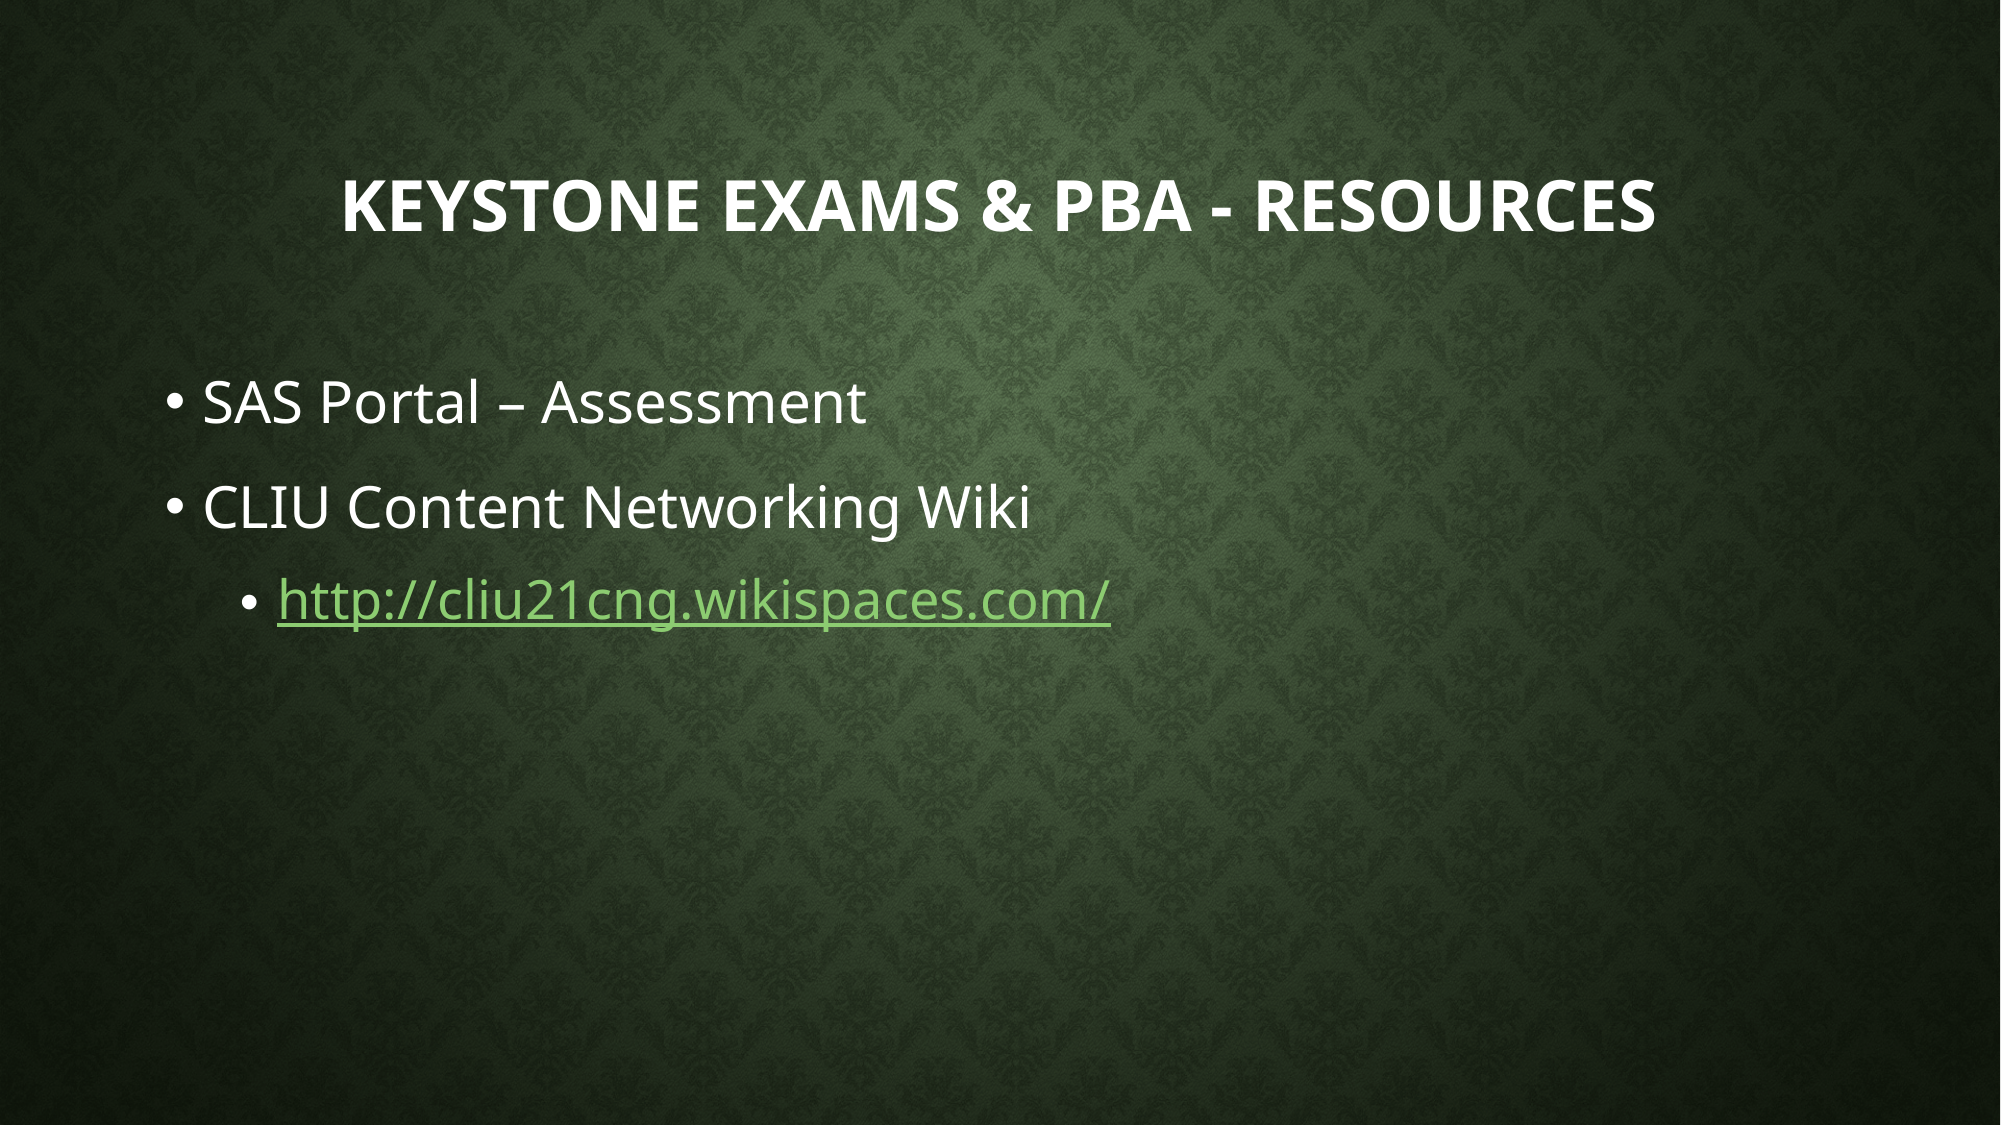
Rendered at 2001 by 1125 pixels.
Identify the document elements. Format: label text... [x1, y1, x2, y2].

title Keystone EXAMs & PBA - resources [149, 99, 1849, 318]
list SAS Portal – Assessment CLIU Content Networking Wiki http://cliu21cng.wikispaces.com/ [149, 343, 1849, 950]
